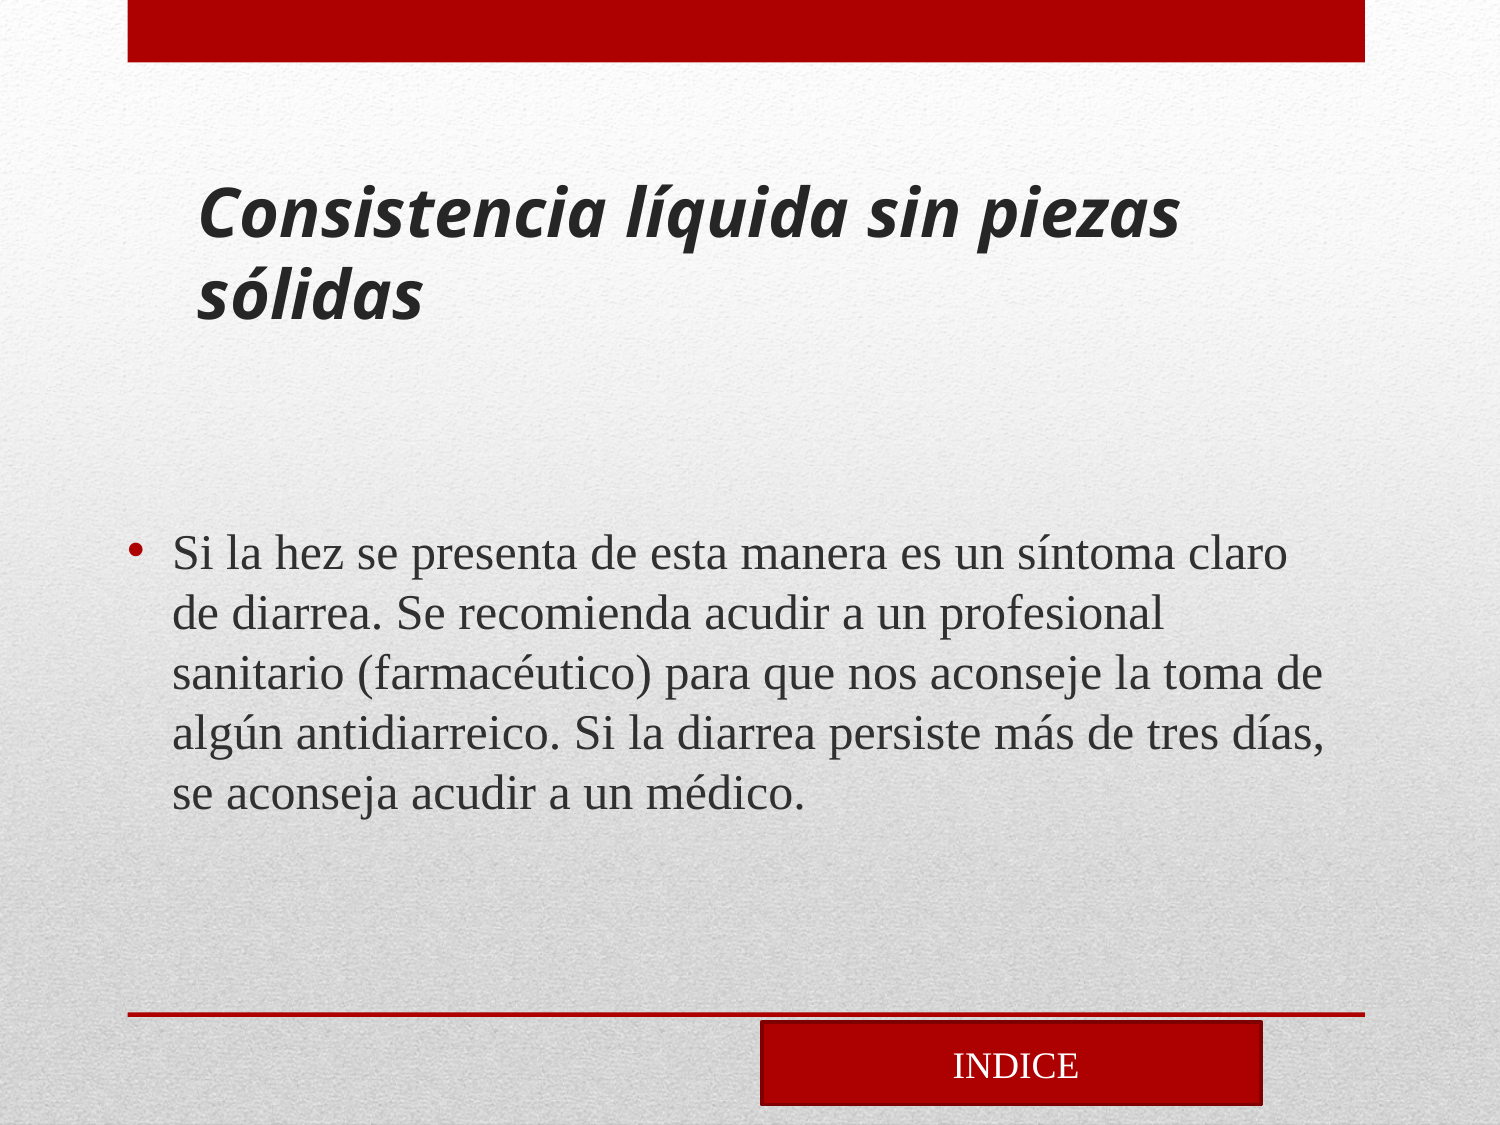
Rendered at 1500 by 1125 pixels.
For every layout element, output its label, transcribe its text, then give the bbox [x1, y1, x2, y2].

list Si la hez se presenta de esta manera es un síntoma claro de diarrea. Se recomienda acudir a un profesional sanitario (farmacéutico) para que nos aconseje la toma de algún antidiarreico. Si la diarrea persiste más de tres días, se aconseja acudir a un médico. [112, 420, 1350, 1059]
title Consistencia líquida sin piezas sólidas [183, 160, 1296, 420]
text_box INDICE [760, 1020, 1263, 1106]
